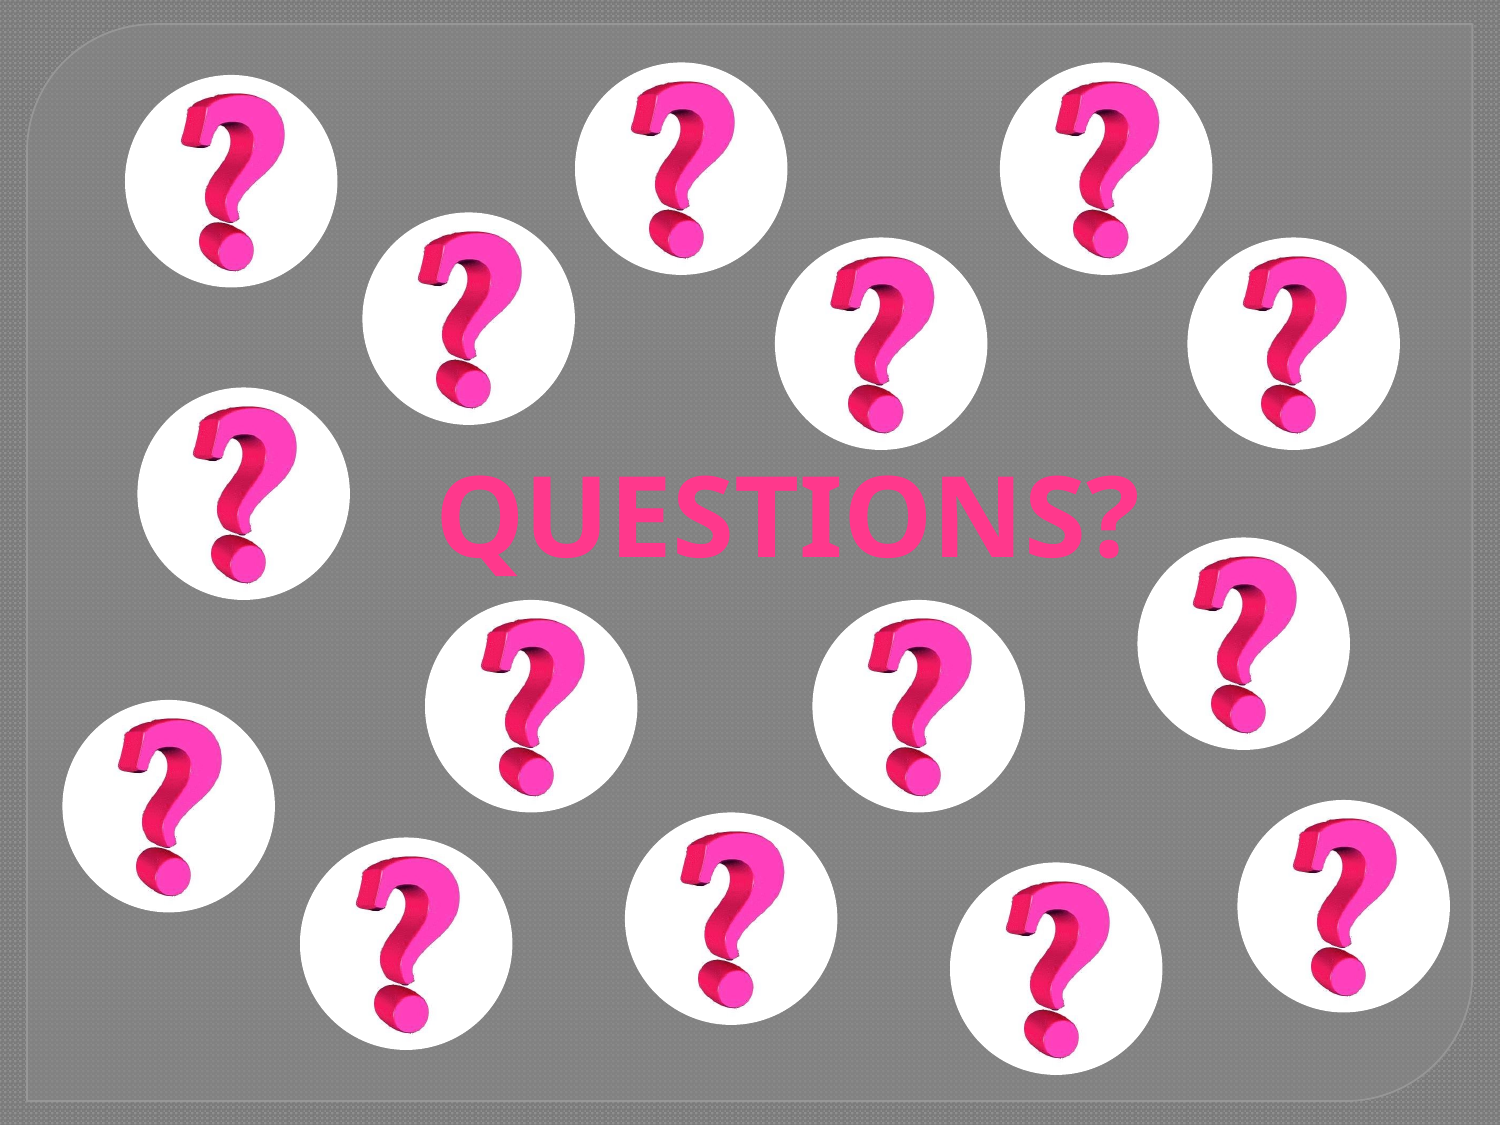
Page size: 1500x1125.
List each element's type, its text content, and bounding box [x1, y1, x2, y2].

picture [999, 62, 1401, 451]
picture [1137, 537, 1351, 751]
picture [949, 862, 1163, 1076]
picture [362, 62, 988, 451]
picture [62, 699, 276, 913]
text_box QUESTIONS? [355, 437, 1375, 588]
picture [299, 837, 513, 1051]
picture [424, 599, 1026, 1026]
picture [137, 387, 351, 601]
picture [124, 74, 338, 288]
picture [1237, 799, 1451, 1013]
